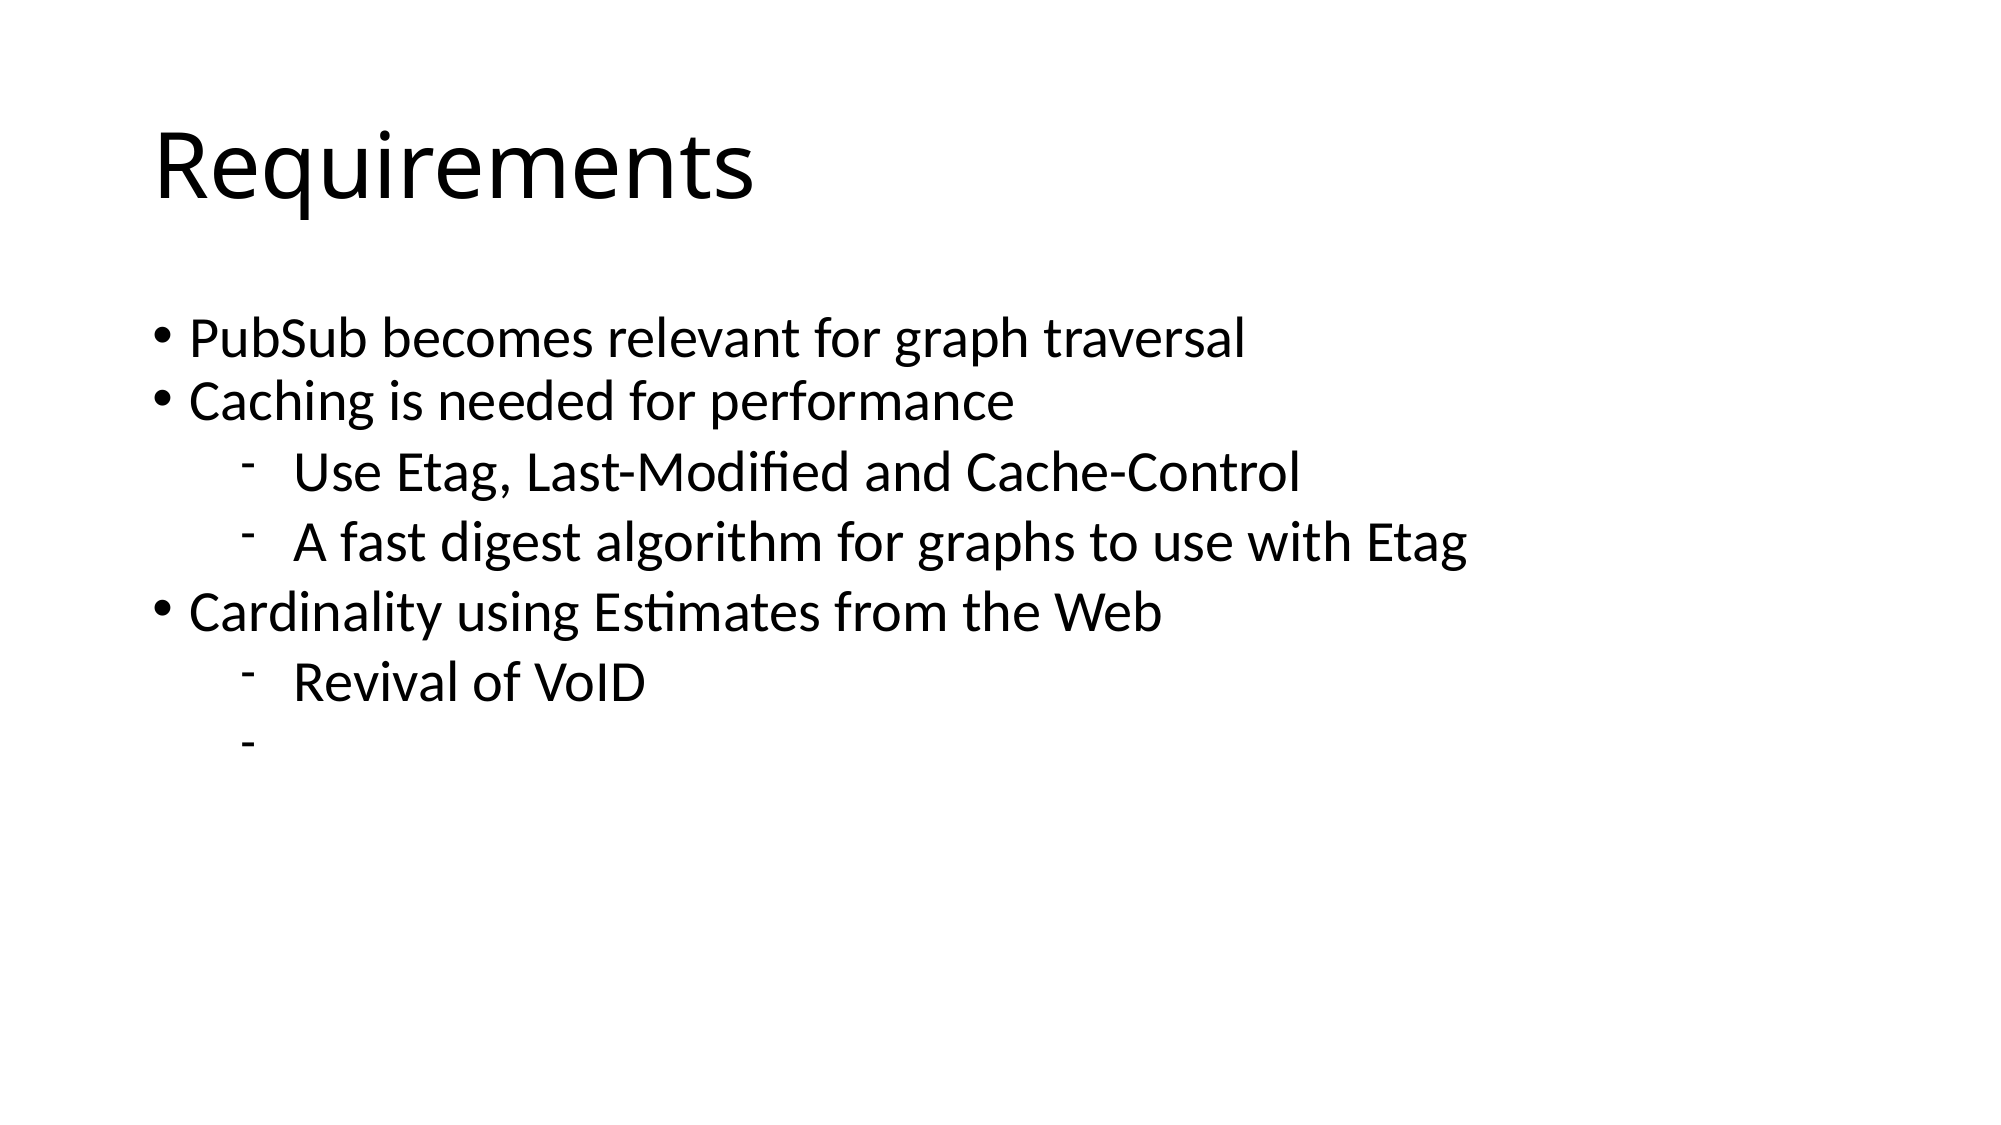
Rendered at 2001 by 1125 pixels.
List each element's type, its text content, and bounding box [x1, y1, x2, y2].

text_box Requirements [137, 59, 1863, 278]
text_box PubSub becomes relevant for graph traversal Caching is needed for performance Use Etag, Last-Modified and Cache-Control A fast digest algorithm for graphs to use with Etag Cardinality using Estimates from the Web Revival of VoID [137, 299, 1863, 1014]
